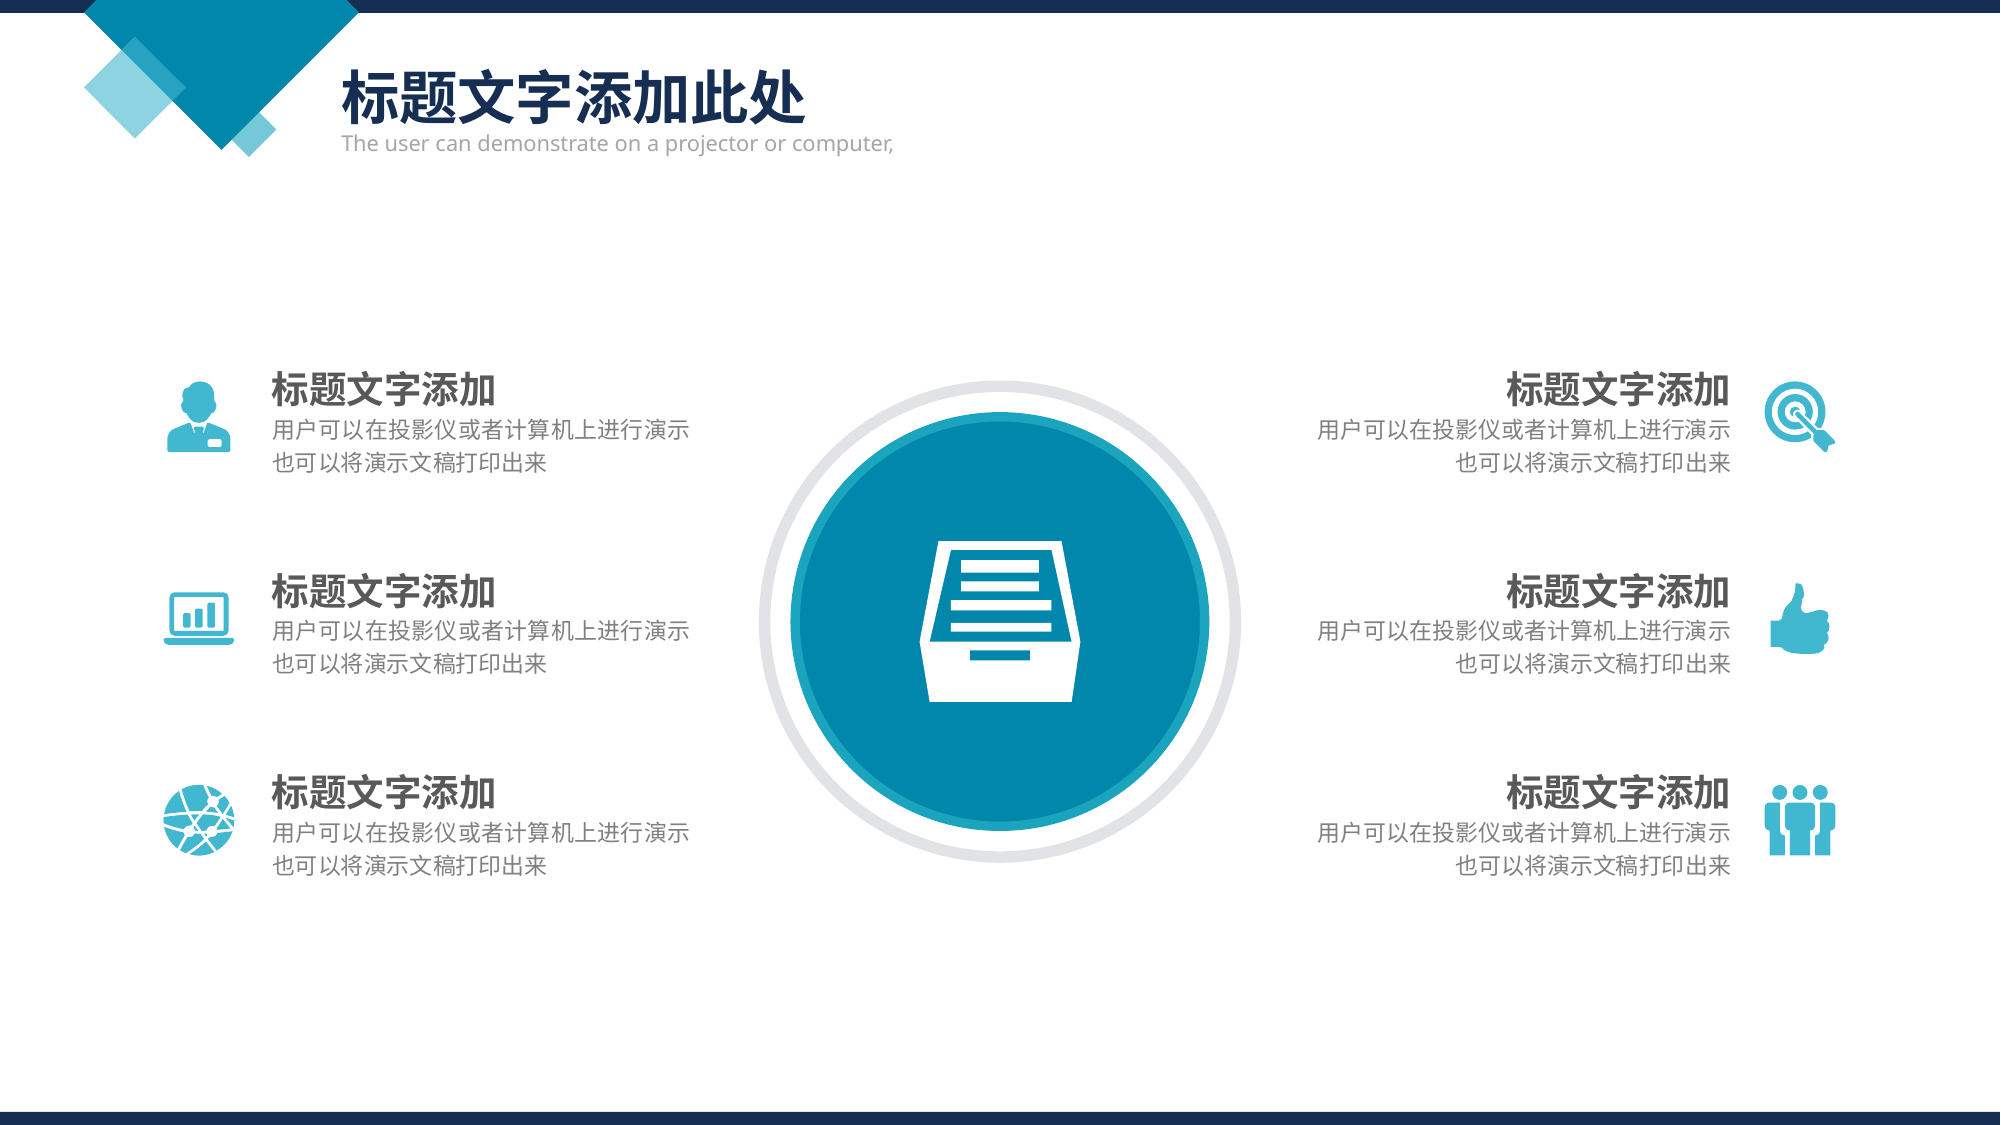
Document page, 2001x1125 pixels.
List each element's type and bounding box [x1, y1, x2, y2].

text_box [257, 551, 706, 686]
text_box [257, 349, 706, 485]
text_box [1297, 752, 1746, 888]
text_box [1783, 783, 1817, 857]
text_box [1769, 582, 1831, 656]
text_box [326, 43, 1648, 165]
text_box [1763, 783, 1789, 857]
text_box [162, 591, 236, 646]
text_box [162, 783, 236, 857]
text_box [1763, 380, 1837, 454]
text_box [166, 380, 232, 454]
text_box [1297, 349, 1746, 485]
text_box [764, 386, 1236, 858]
text_box [1811, 783, 1837, 857]
text_box [1297, 551, 1746, 686]
text_box [257, 752, 706, 888]
